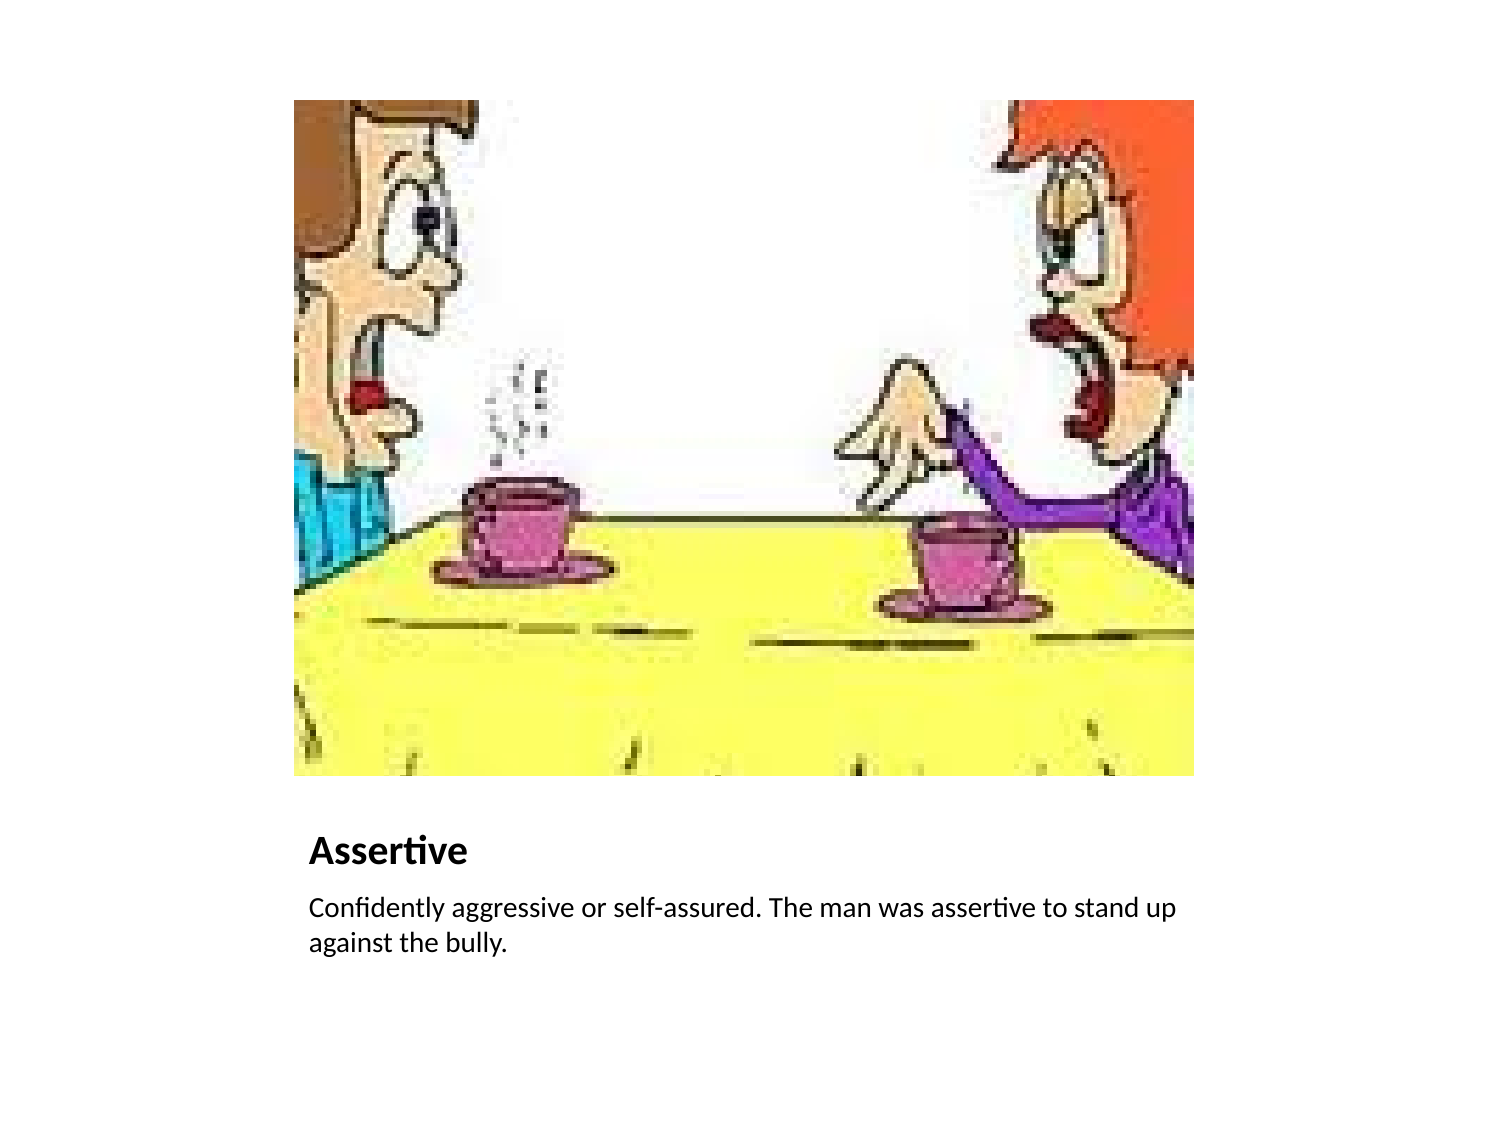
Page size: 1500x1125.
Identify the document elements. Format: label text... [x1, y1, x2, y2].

list Confidently aggressive or self-assured. The man was assertive to stand up against the bully. [294, 880, 1194, 1013]
picture [293, 100, 1195, 776]
title Assertive [294, 787, 1194, 880]
